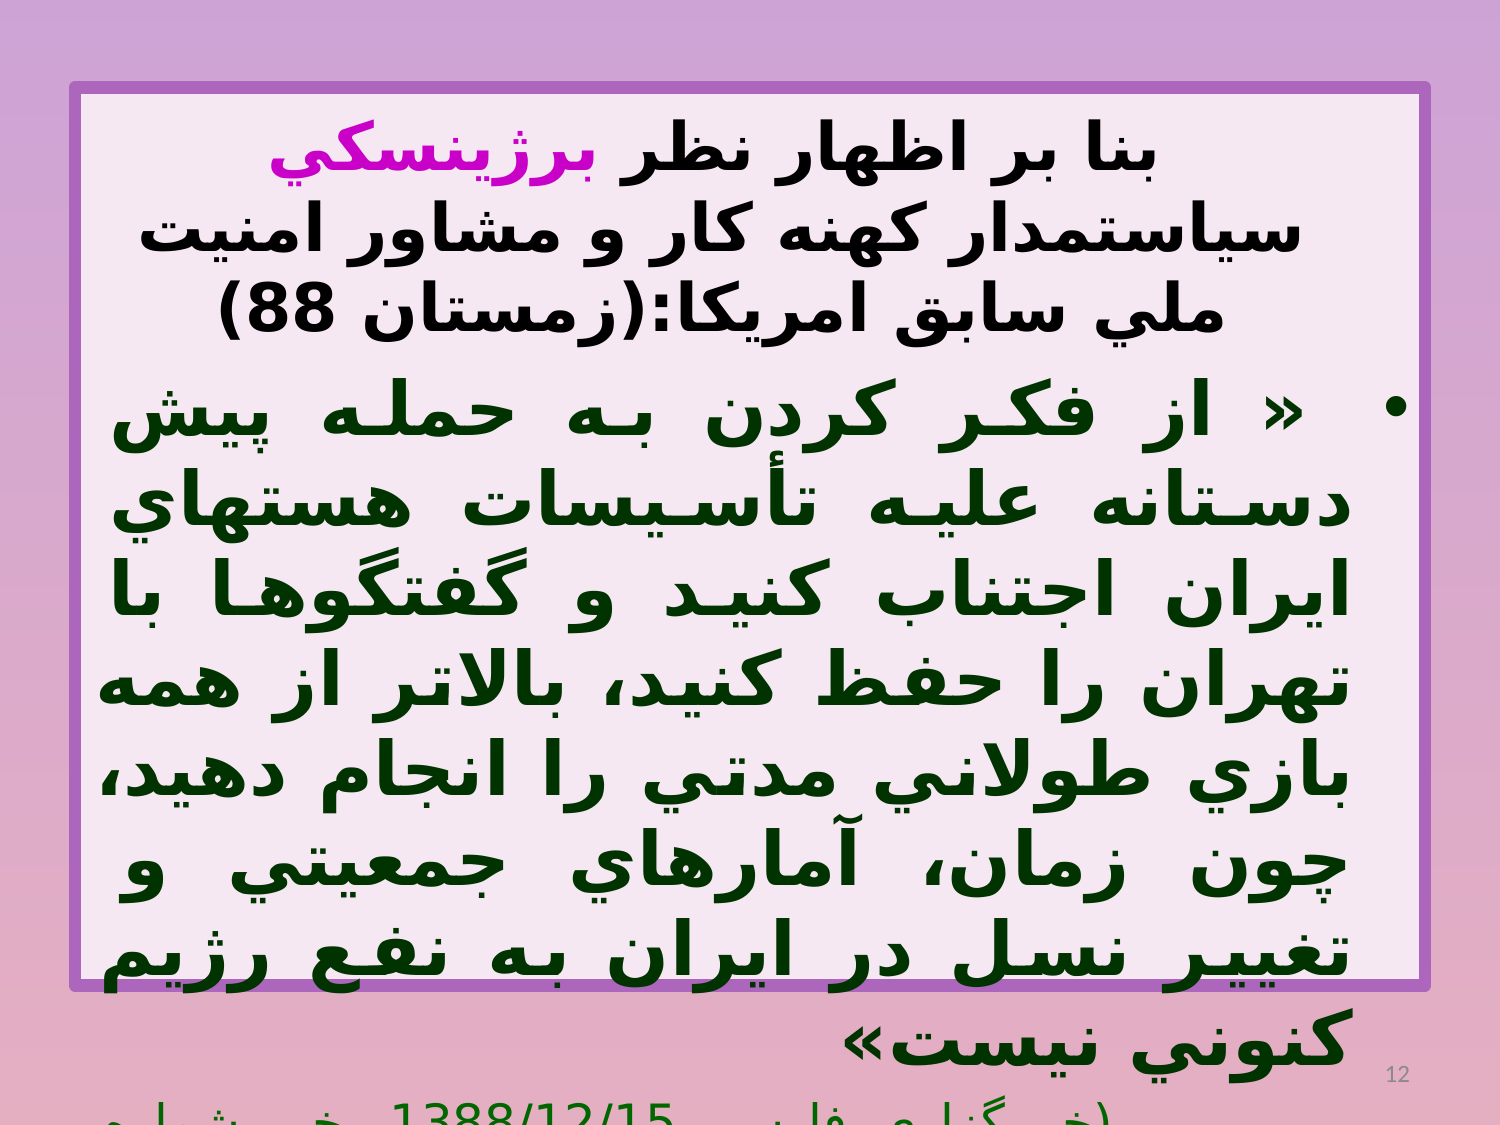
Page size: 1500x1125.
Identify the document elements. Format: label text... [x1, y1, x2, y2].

slide_number 12 [1074, 1042, 1425, 1103]
list بنا بر اظهار نظر برژينسکي سياستمدار کهنه کار و مشاور امنيت ملي سابق امريکا:(زمستان 88) « از فکر کردن به حمله پيش دستانه عليه تأسيسات هسته­اي ايران اجتناب کنيد و گفتگوها با تهران را حفظ کنيد، بالاتر از همه بازي طولاني مدتي را انجام دهيد، چون زمان، آمارهاي جمعيتي و تغيير نسل در ايران به نفع رژيم کنوني نيست» (خبرگزاري فارس، 1388/12/15، خبر شماره 881250226) [73, 85, 1427, 987]
